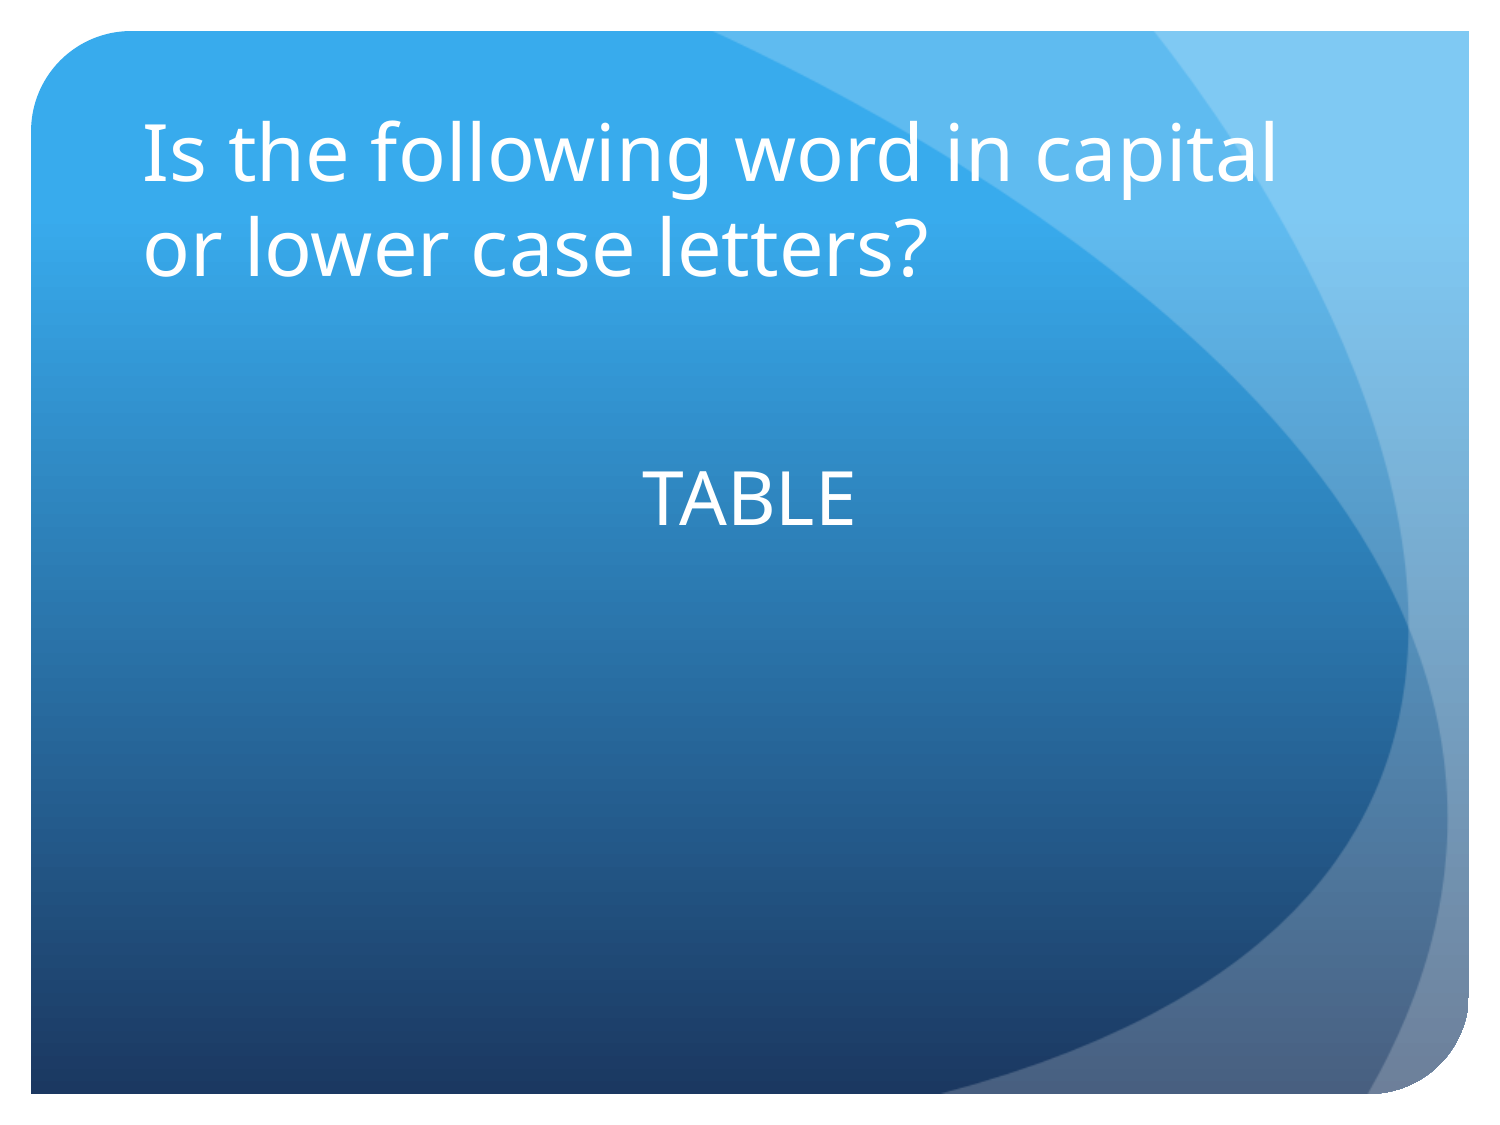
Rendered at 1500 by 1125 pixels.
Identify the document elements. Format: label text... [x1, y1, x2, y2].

title Is the following word in capital or lower case letters? [127, 62, 1372, 300]
list TABLE [127, 346, 1372, 991]
picture [24, 30, 1473, 1094]
